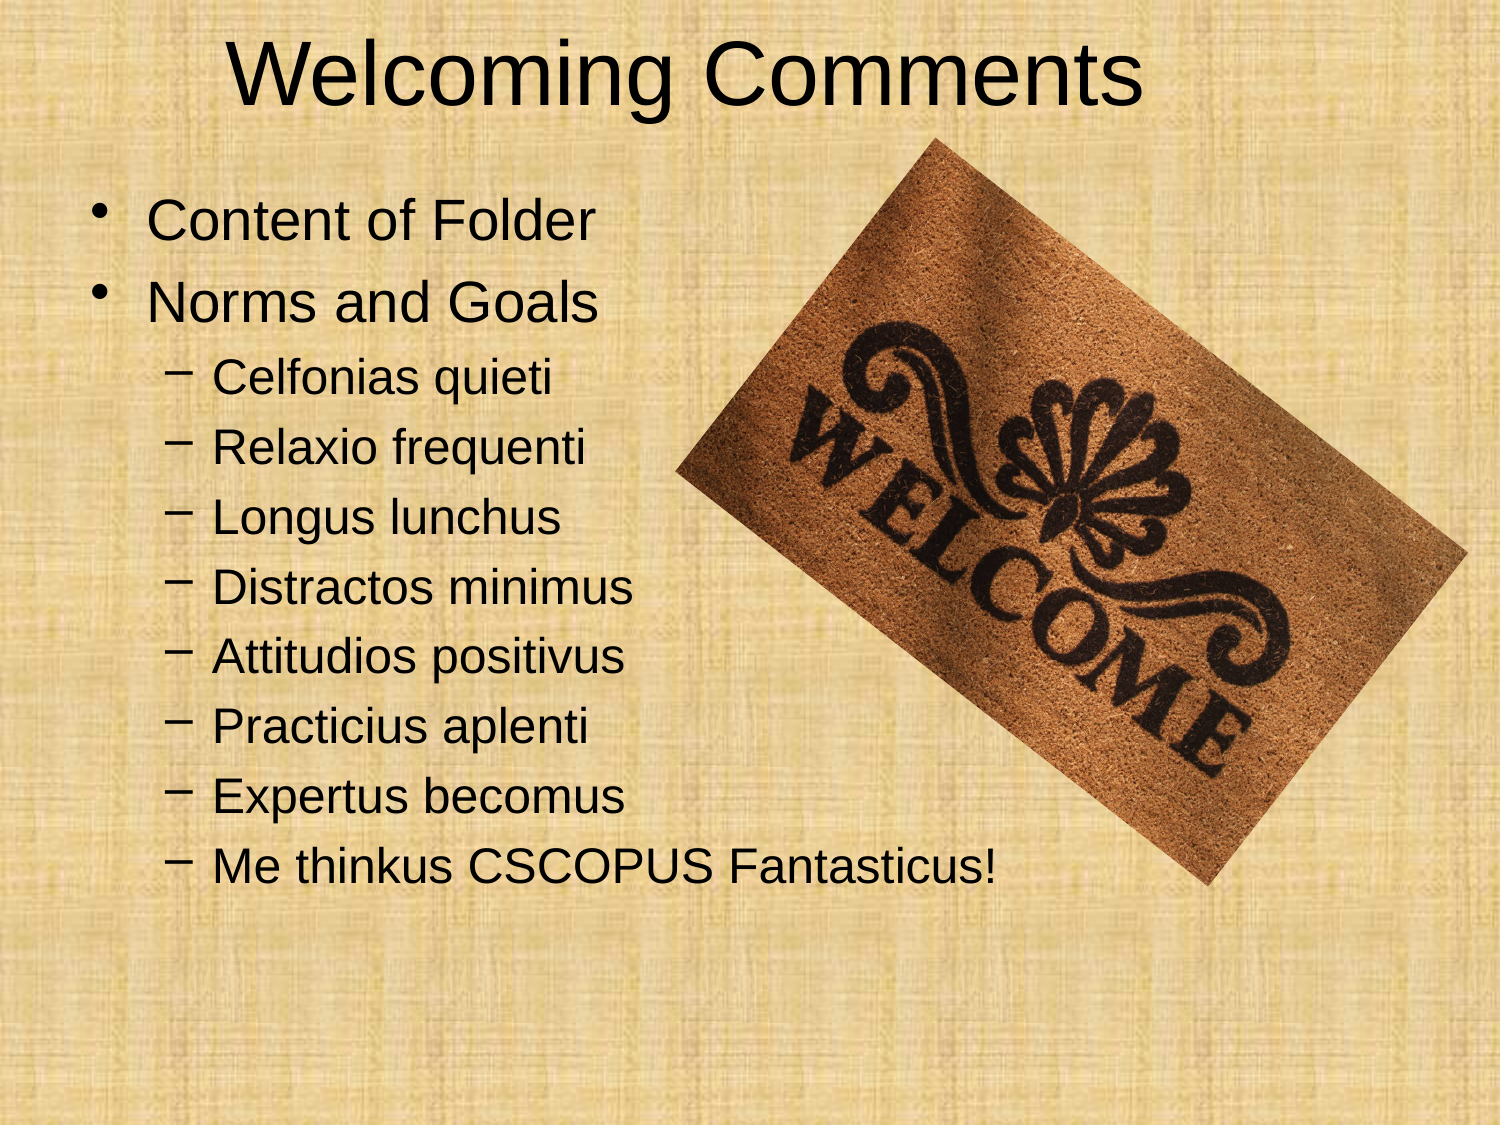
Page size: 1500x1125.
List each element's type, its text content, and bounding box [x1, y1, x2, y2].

picture [0, 0, 1500, 1125]
title Welcoming Comments [74, 0, 1426, 163]
list Content of Folder Norms and Goals Celfonias quieti Relaxio frequenti Longus lunchus Distractos minimus Attitudios positivus Practicius aplenti Expertus becomus Me thinkus CSCOPUS Fantasticus! [74, 174, 1426, 1101]
